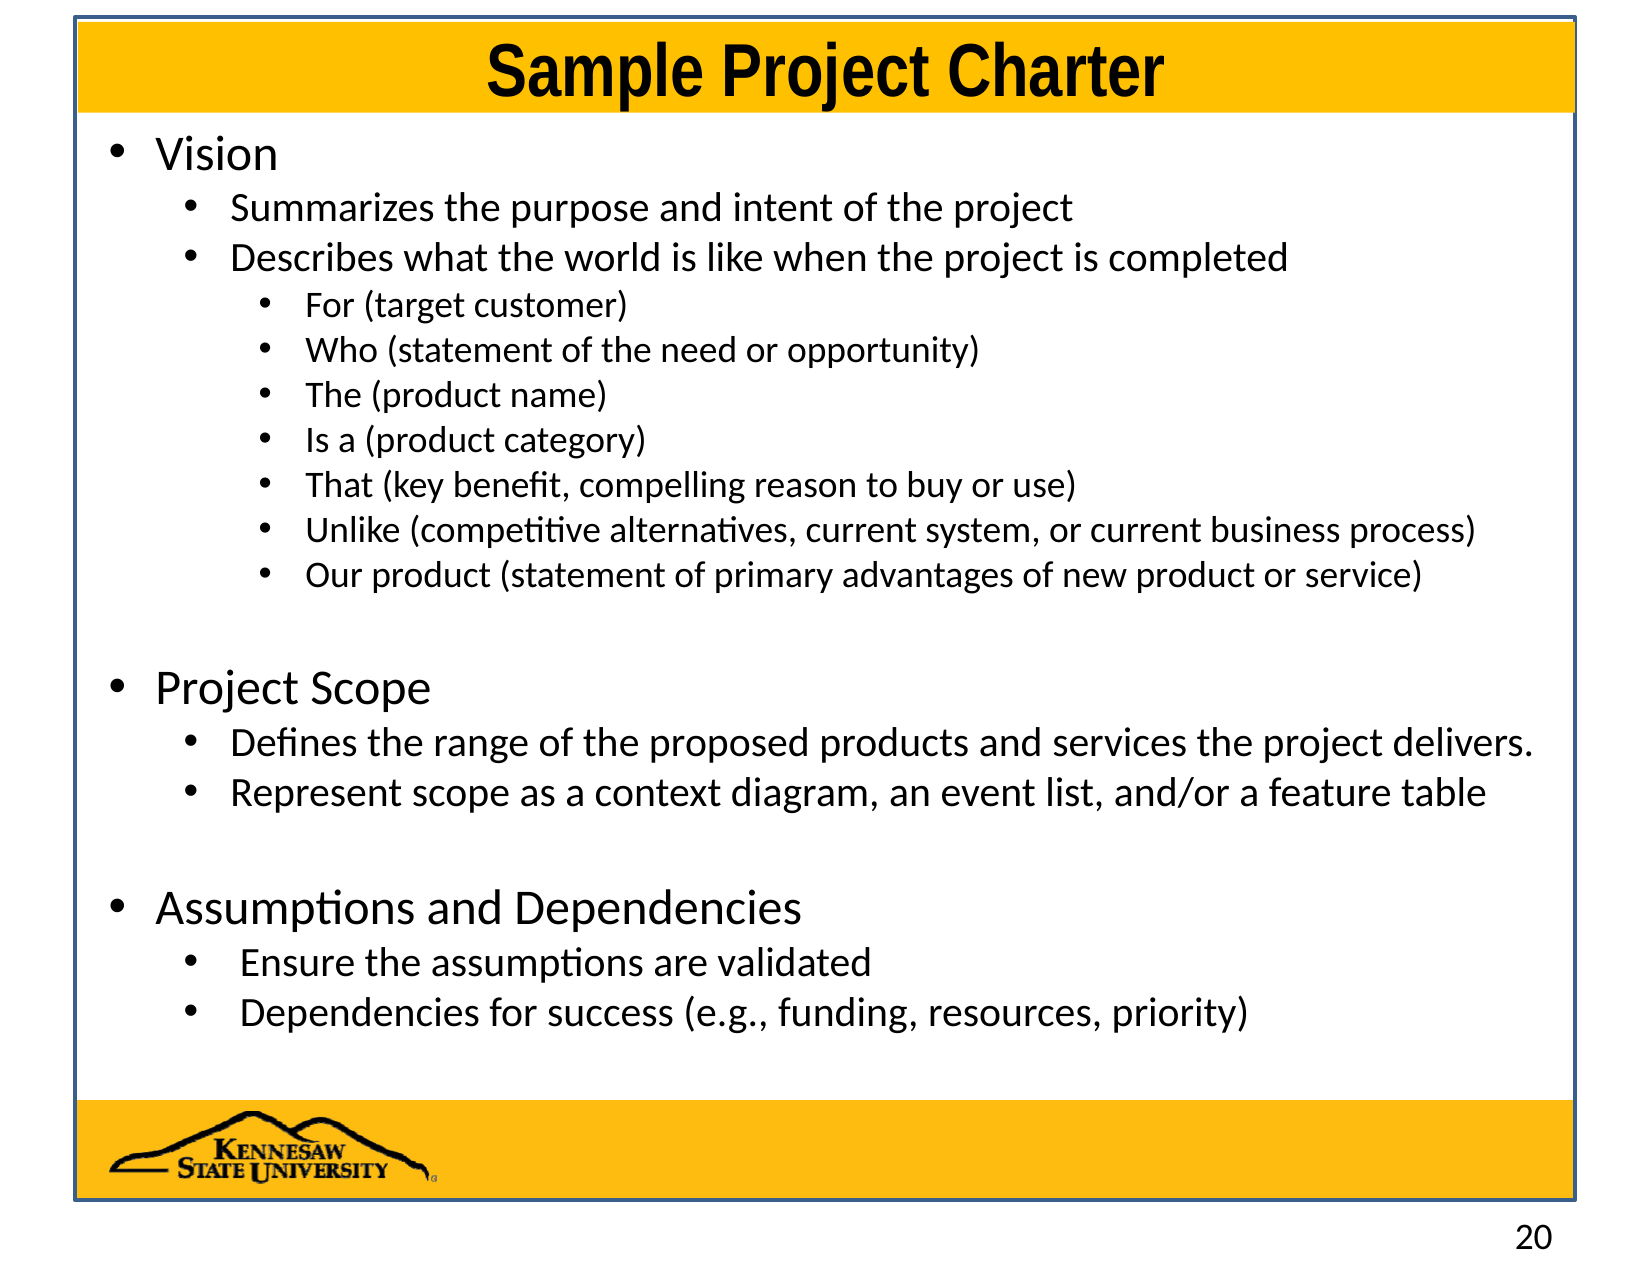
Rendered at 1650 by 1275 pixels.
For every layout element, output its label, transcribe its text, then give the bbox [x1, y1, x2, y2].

picture [108, 1111, 437, 1184]
text_box Vision Summarizes the purpose and intent of the project Describes what the world is like when the project is completed For (target customer) Who (statement of the need or opportunity) The (product name) Is a (product category) That (key benefit, compelling reason to buy or use) Unlike (competitive alternatives, current system, or current business process) Our product (statement of primary advantages of new product or service) Project Scope Defines the range of the proposed products and services the project delivers. Represent scope as a context diagram, an event list, and/or a feature table Assumptions and Dependencies Ensure the assumptions are validated Dependencies for success (e.g., funding, resources, priority) [93, 112, 1557, 1043]
title Sample Project Charter [77, 21, 1575, 113]
